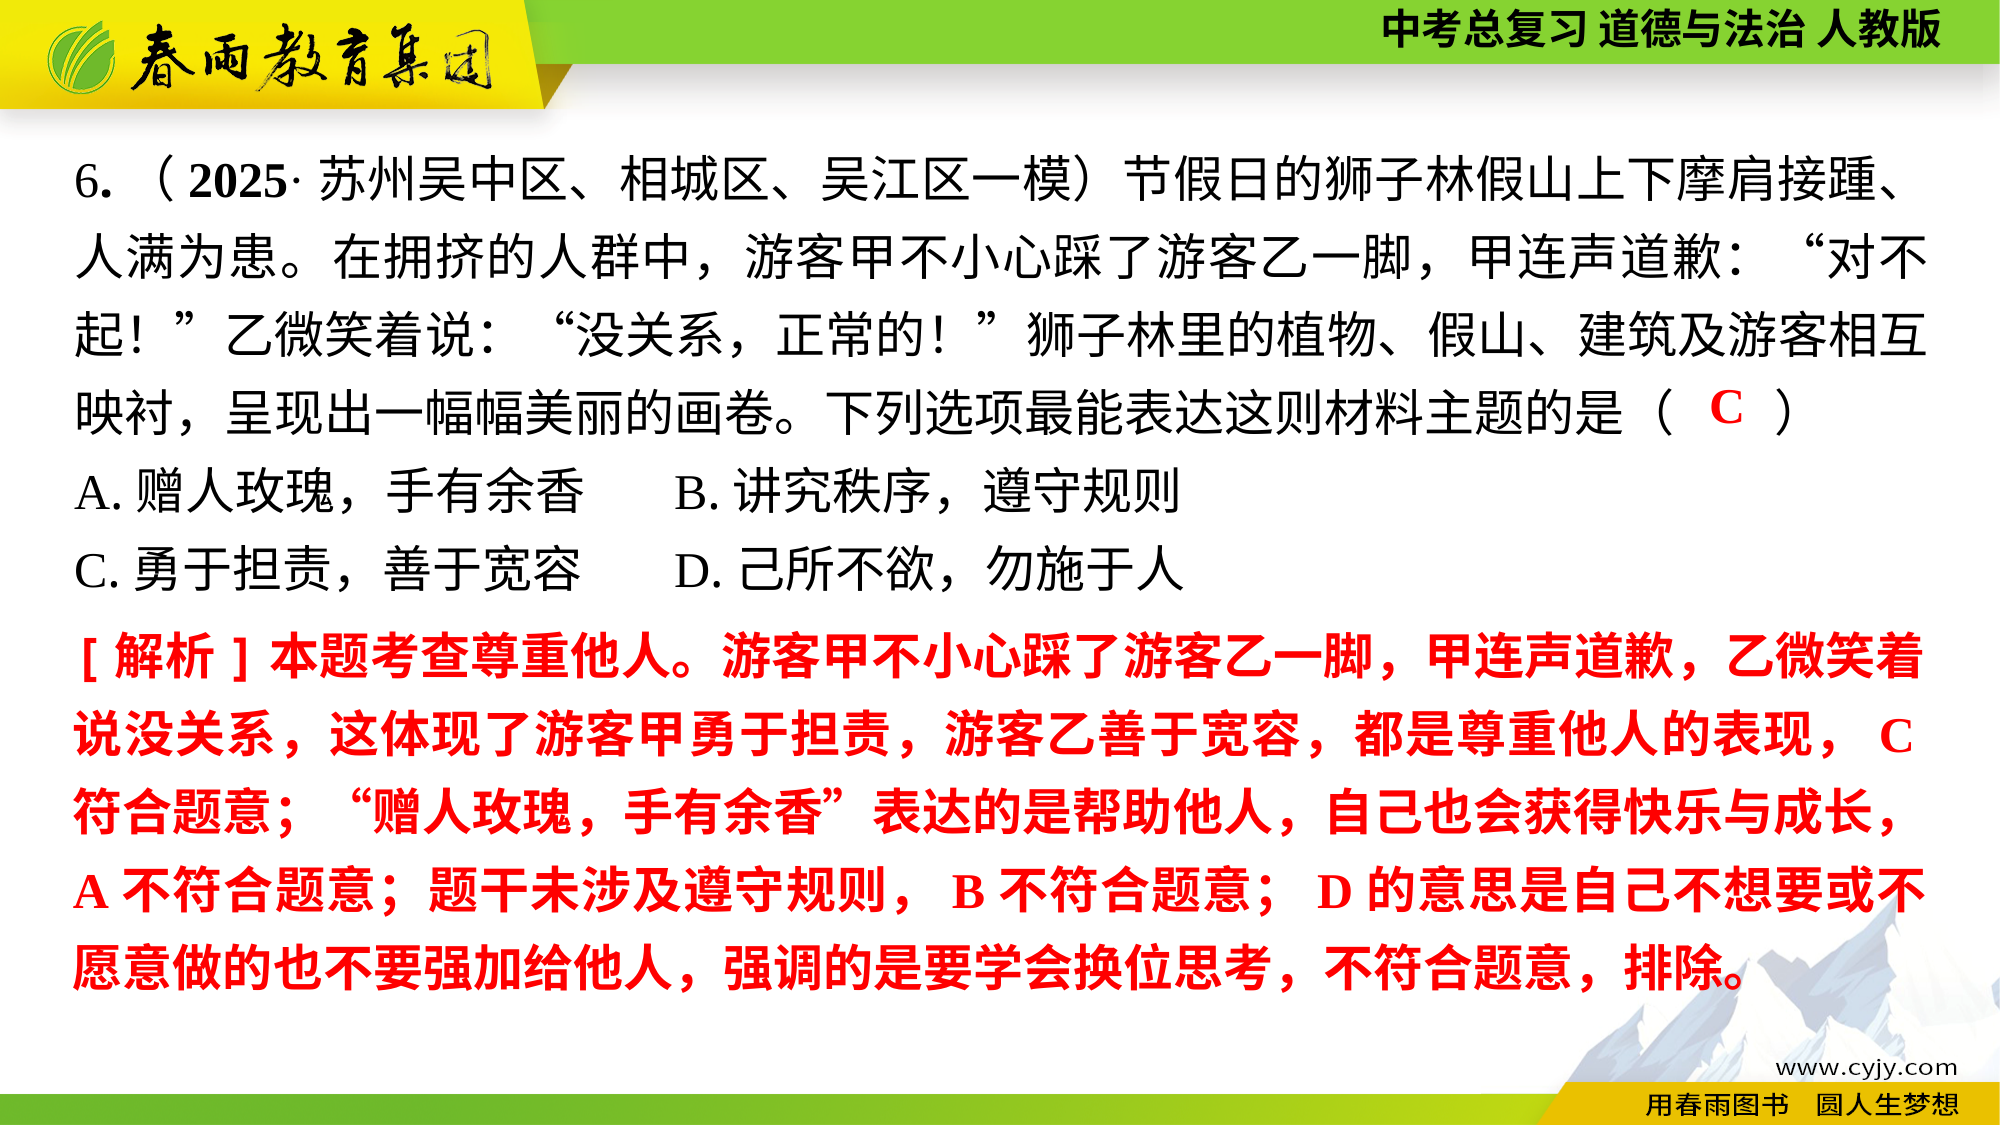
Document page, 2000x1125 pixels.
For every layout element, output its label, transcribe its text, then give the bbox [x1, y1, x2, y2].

list 6.（2025·苏州吴中区、相城区、吴江区一模）节假日的狮子林假山上下摩肩接踵、人满为患。在拥挤的人群中，游客甲不小心踩了游客乙一脚，甲连声道歉：“对不起！”乙微笑着说：“没关系，正常的！”狮子林里的植物、假山、建筑及游客相互映衬，呈现出一幅幅美丽的画卷。下列选项最能表达这则材料主题的是（ ） A.赠人玫瑰，手有余香 B.讲究秩序，遵守规则 C.勇于担责，善于宽容 D.己所不欲，勿施于人 [59, 122, 1944, 602]
picture [0, 0, 2000, 1125]
text_box C [1694, 365, 1761, 441]
text_box [解析]本题考查尊重他人。游客甲不小心踩了游客乙一脚，甲连声道歉，乙微笑着说没关系，这体现了游客甲勇于担责，游客乙善于宽容，都是尊重他人的表现，C符合题意；“赠人玫瑰，手有余香”表达的是帮助他人，自己也会获得快乐与成长，A不符合题意；题干未涉及遵守规则，B不符合题意；D的意思是自己不想要或不愿意做的也不要强加给他人，强调的是要学会换位思考，不符合题意，排除。 [57, 598, 1942, 1004]
